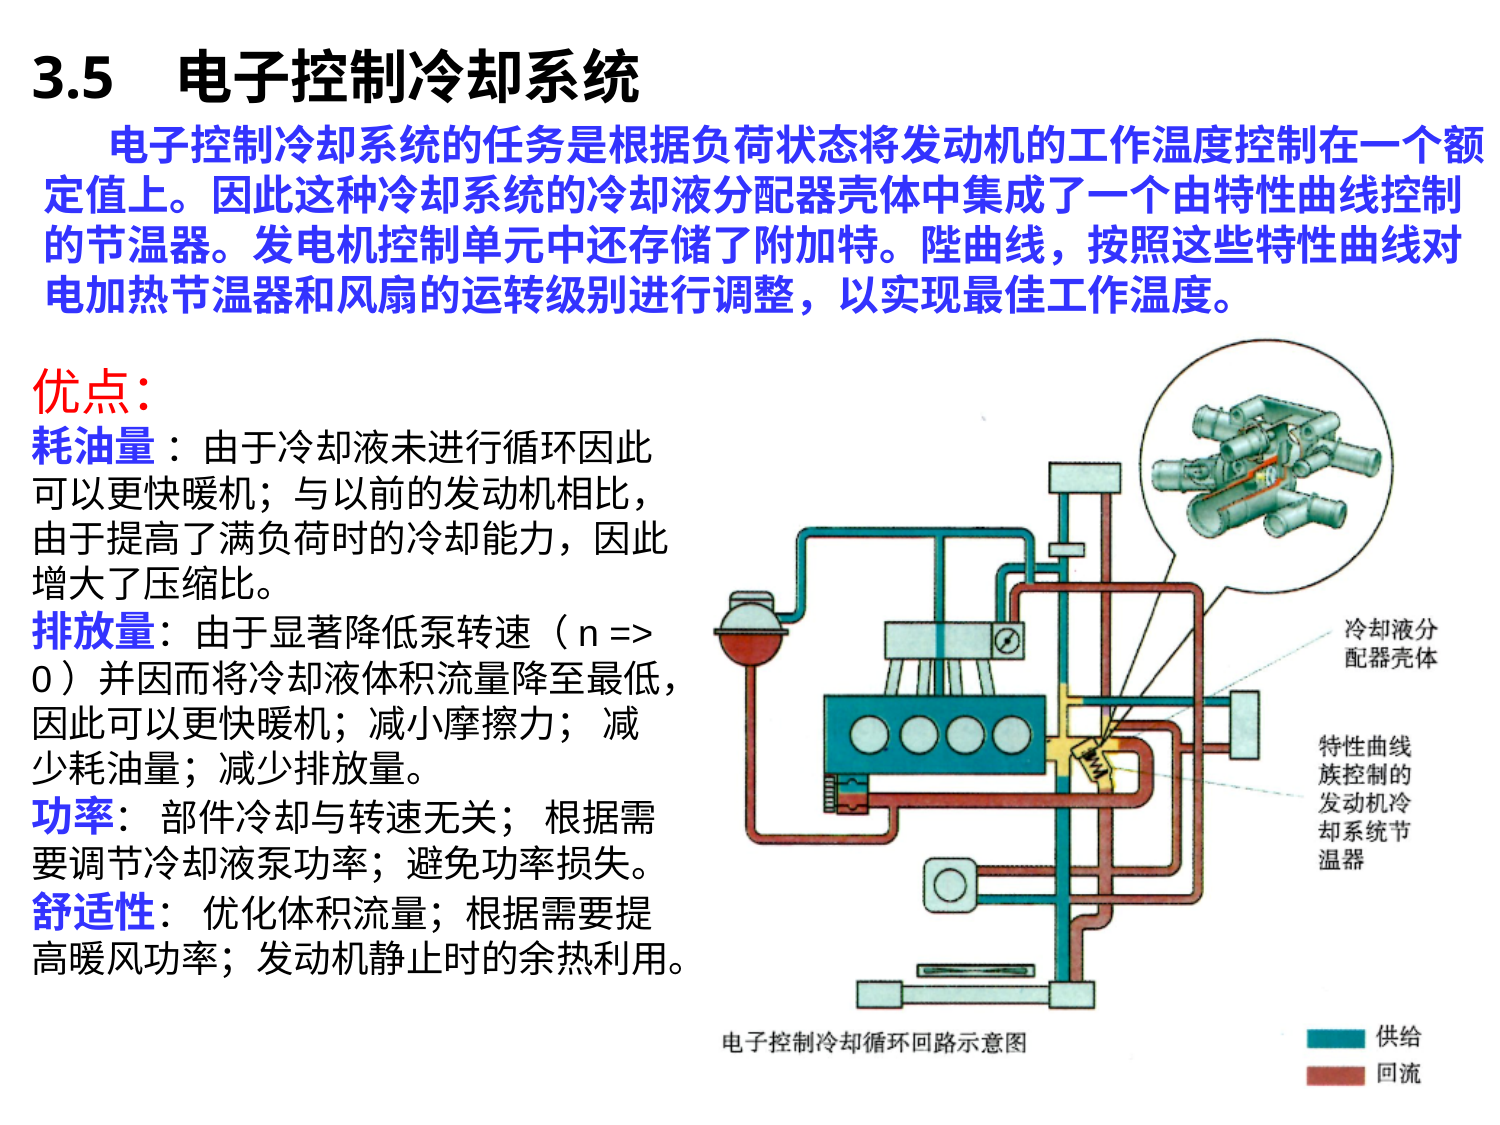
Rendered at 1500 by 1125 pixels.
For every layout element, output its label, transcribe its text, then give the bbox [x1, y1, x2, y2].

text_box 电子控制冷却系统的任务是根据负荷状态将发动机的工作温度控制在一个额定值上。因此这种冷却系统的冷却液分配器壳体中集成了一个由特性曲线控制的节温器。发电机控制单元中还存储了附加特。陛曲线，按照这些特性曲线对电加热节温器和风扇的运转级别进行调整，以实现最佳工作温度。 [29, 111, 1500, 327]
text_box 优点： 耗油量 ：由于冷却液未进行循环因此可以更快暖机；与以前的发动机相比，由于提高了满负荷时的冷却能力，因此增大了压缩比。 排放量：由于显著降低泵转速（n => 0）并因而将冷却液体积流量降至最低，因此可以更快暖机；减小摩擦力； 减少耗油量；减少排放量。 功率： 部件冷却与转速无关； 根据需要调节冷却液泵功率；避免功率损失。 舒适性： 优化体积流量；根据需要提高暖风功率；发动机静止时的余热利用。 [16, 352, 689, 988]
title 3.5 电子控制冷却系统 [16, 8, 1138, 142]
picture [711, 328, 1443, 1089]
